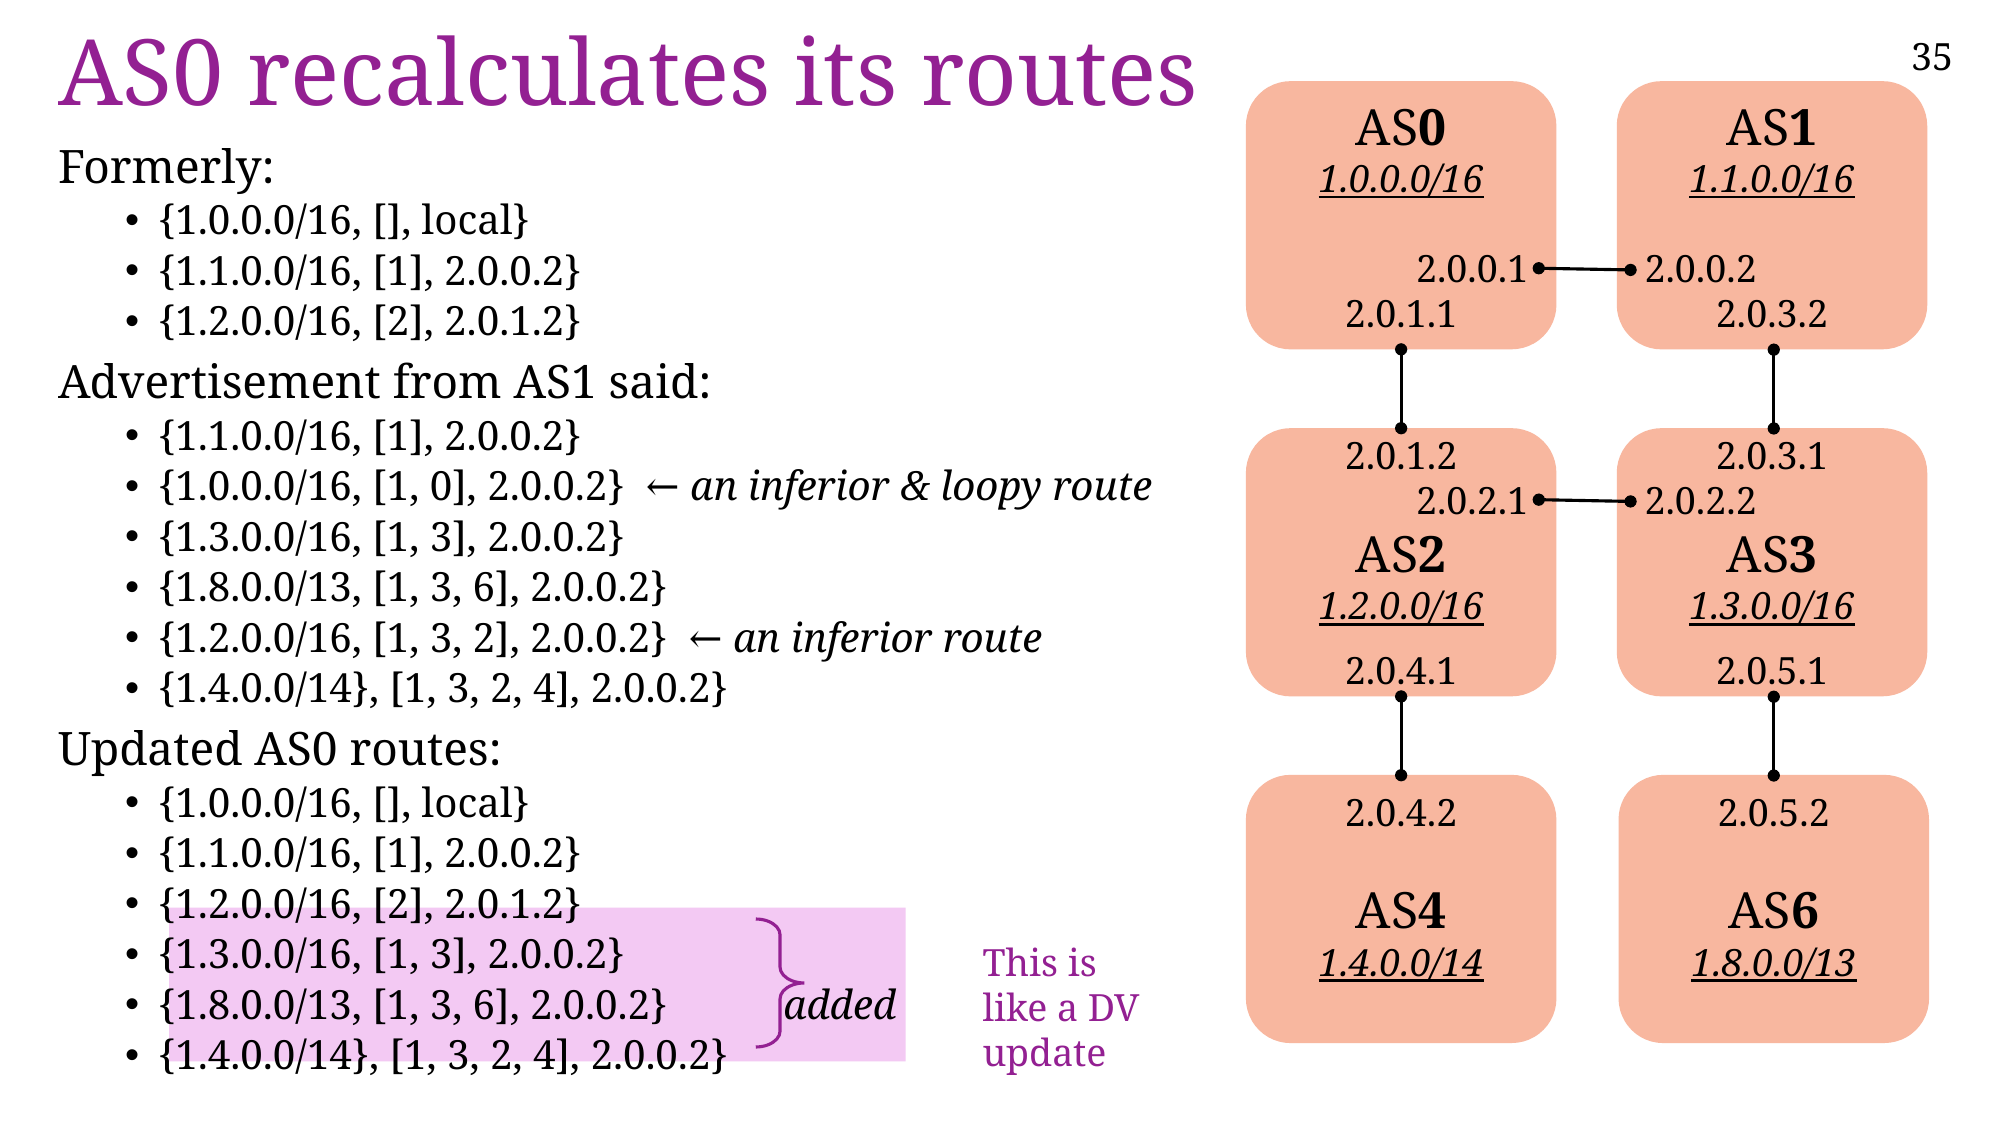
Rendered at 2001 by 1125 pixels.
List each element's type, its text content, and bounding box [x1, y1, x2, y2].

text_box This is like a DV update [967, 931, 1184, 1082]
title AS0 recalculates its routes [43, 16, 1953, 136]
list Formerly: {1.0.0.0/16, [], local} {1.1.0.0/16, [1], 2.0.0.2} {1.2.0.0/16, [2], 2.0.1.2} Advertisement from AS1 said: {1.1.0.0/16, [1], 2.0.0.2} {1.0.0.0/16, [1, 0], 2.0.0.2} ← an inferior & loopy route {1.3.0.0/16, [1, 3], 2.0.0.2} {1.8.0.0/13, [1, 3, 6], 2.0.0.2} {1.2.0.0/16, [1, 3, 2], 2.0.0.2} ← an inferior route {1.4.0.0/14}, [1, 3, 2, 4], 2.0.0.2} Updated AS0 routes: {1.0.0.0/16, [], local} {1.1.0.0/16, [1], 2.0.0.2} {1.2.0.0/16, [2], 2.0.1.2} {1.3.0.0/16, [1, 3], 2.0.0.2} {1.8.0.0/13, [1, 3, 6], 2.0.0.2} added {1.4.0.0/14}, [1, 3, 2, 4], 2.0.0.2} [43, 136, 1184, 1109]
text_box [755, 918, 805, 1048]
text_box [1245, 81, 1930, 1044]
